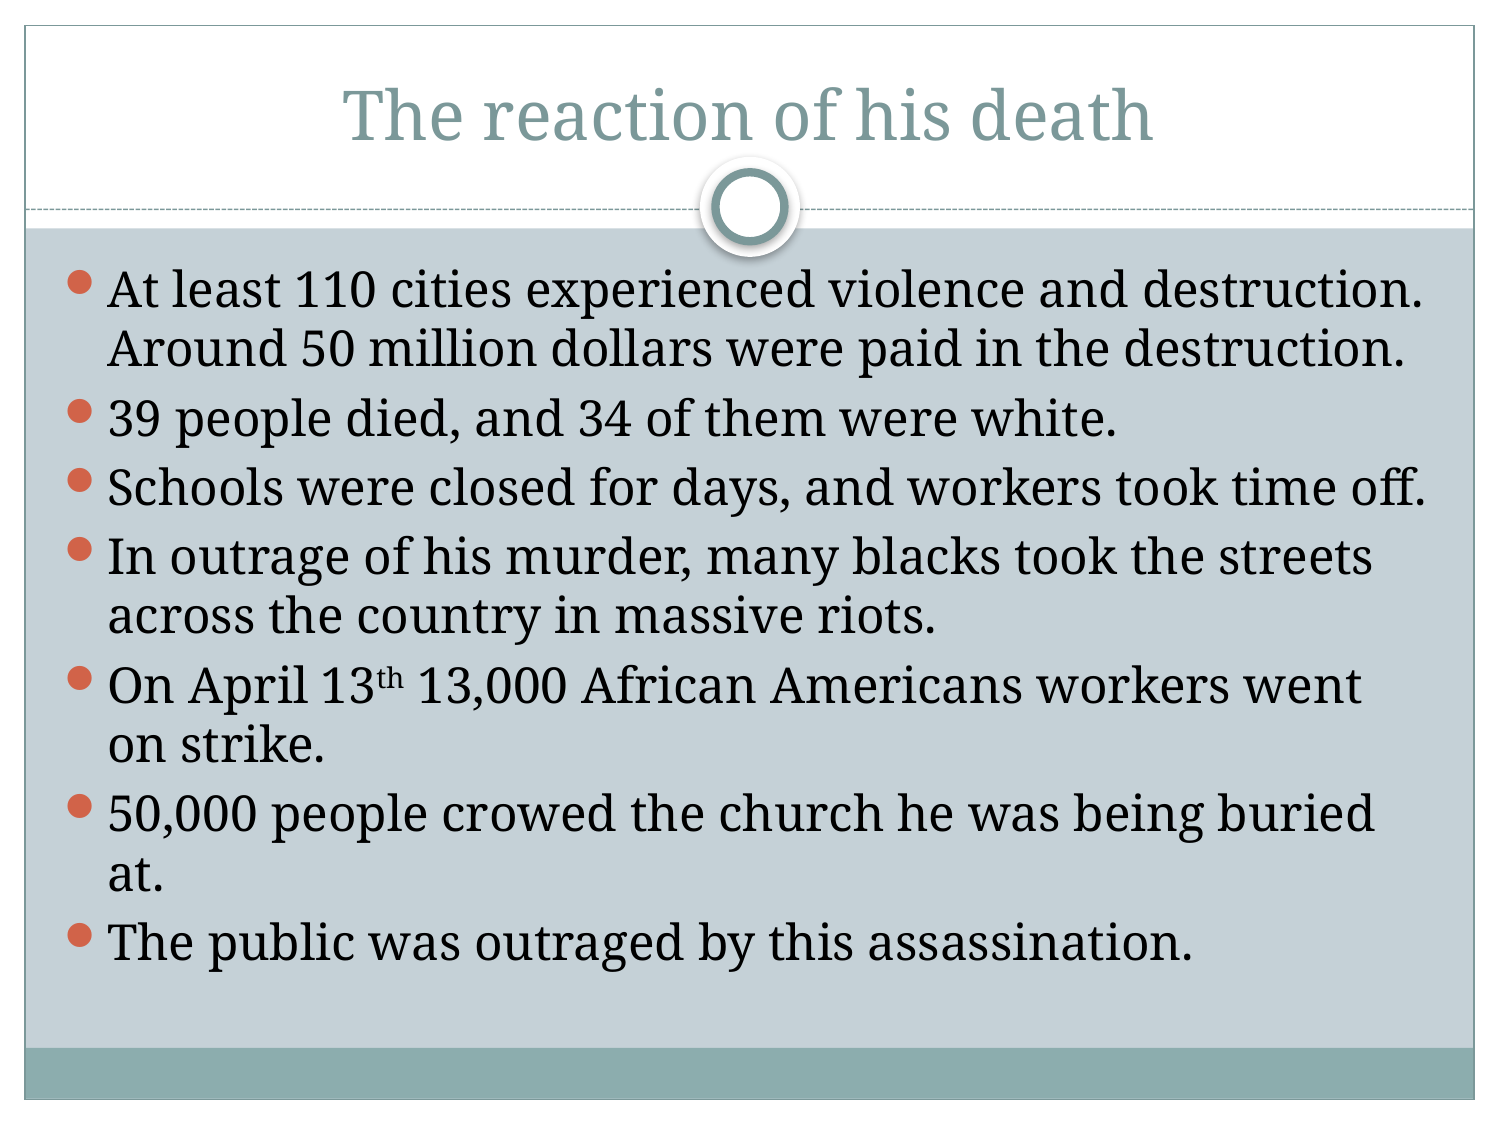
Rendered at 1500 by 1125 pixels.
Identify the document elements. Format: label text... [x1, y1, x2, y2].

list At least 110 cities experienced violence and destruction. Around 50 million dollars were paid in the destruction. 39 people died, and 34 of them were white. Schools were closed for days, and workers took time off. In outrage of his murder, many blacks took the streets across the country in massive riots. On April 13th 13,000 African Americans workers went on strike. 50,000 people crowed the church he was being buried at. The public was outraged by this assassination. [49, 250, 1445, 1001]
title The reaction of his death [49, 37, 1450, 162]
